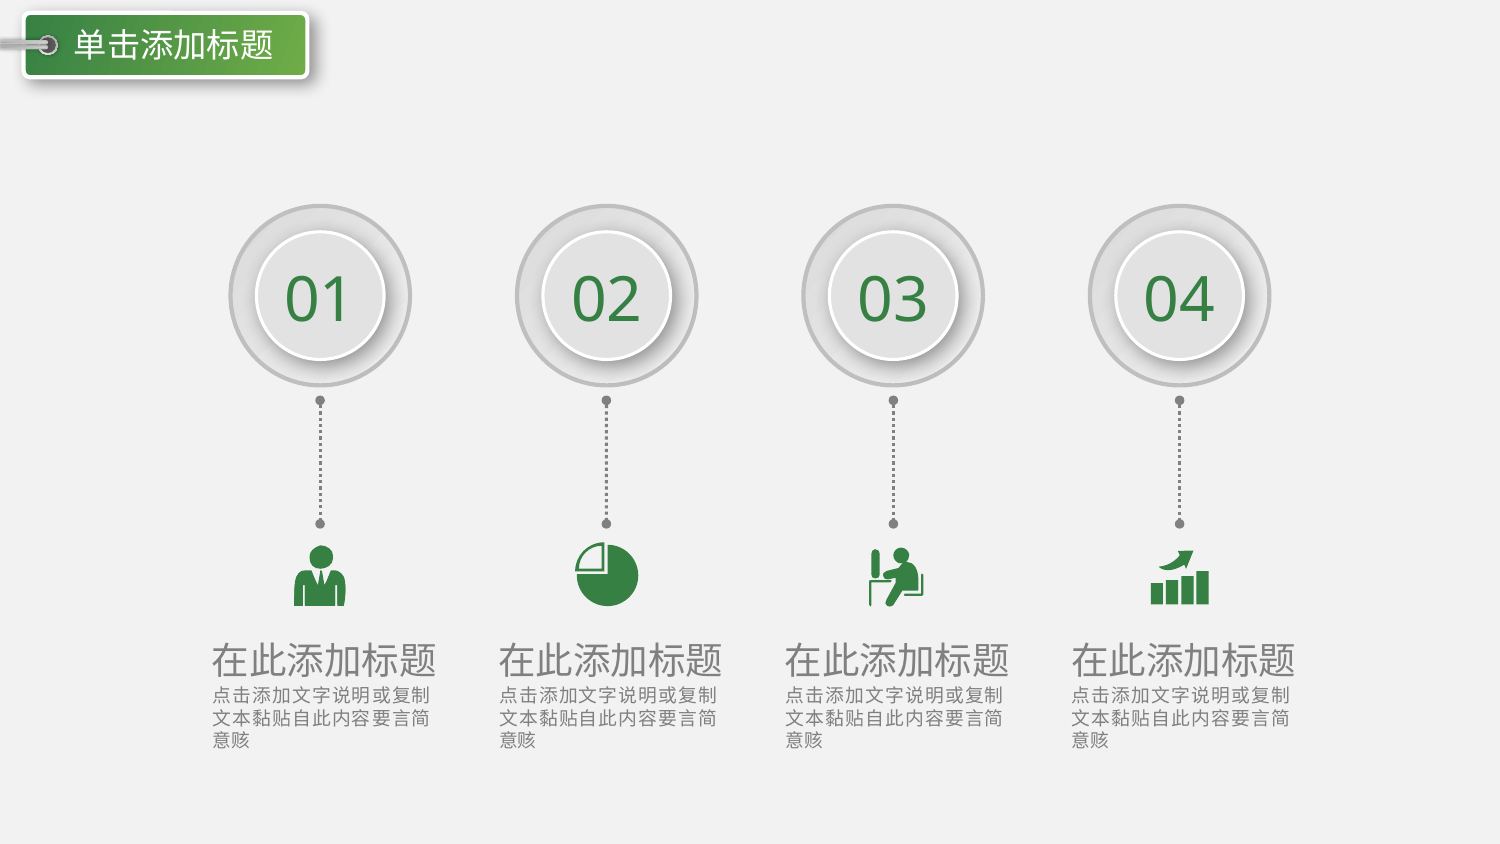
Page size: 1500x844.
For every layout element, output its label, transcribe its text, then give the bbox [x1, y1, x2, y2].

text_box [483, 629, 751, 761]
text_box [294, 545, 346, 606]
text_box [1150, 550, 1209, 605]
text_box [869, 547, 924, 607]
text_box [516, 205, 697, 386]
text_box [888, 395, 899, 529]
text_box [1174, 395, 1185, 529]
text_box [575, 542, 639, 607]
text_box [770, 629, 1037, 761]
text_box 单击添加标题 [39, 17, 308, 72]
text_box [803, 205, 983, 386]
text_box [601, 395, 612, 529]
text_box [230, 205, 410, 386]
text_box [1056, 629, 1324, 761]
text_box [22, 11, 309, 79]
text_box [1089, 205, 1270, 386]
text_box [0, 40, 48, 49]
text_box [196, 629, 464, 761]
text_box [315, 395, 325, 529]
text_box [38, 35, 58, 55]
